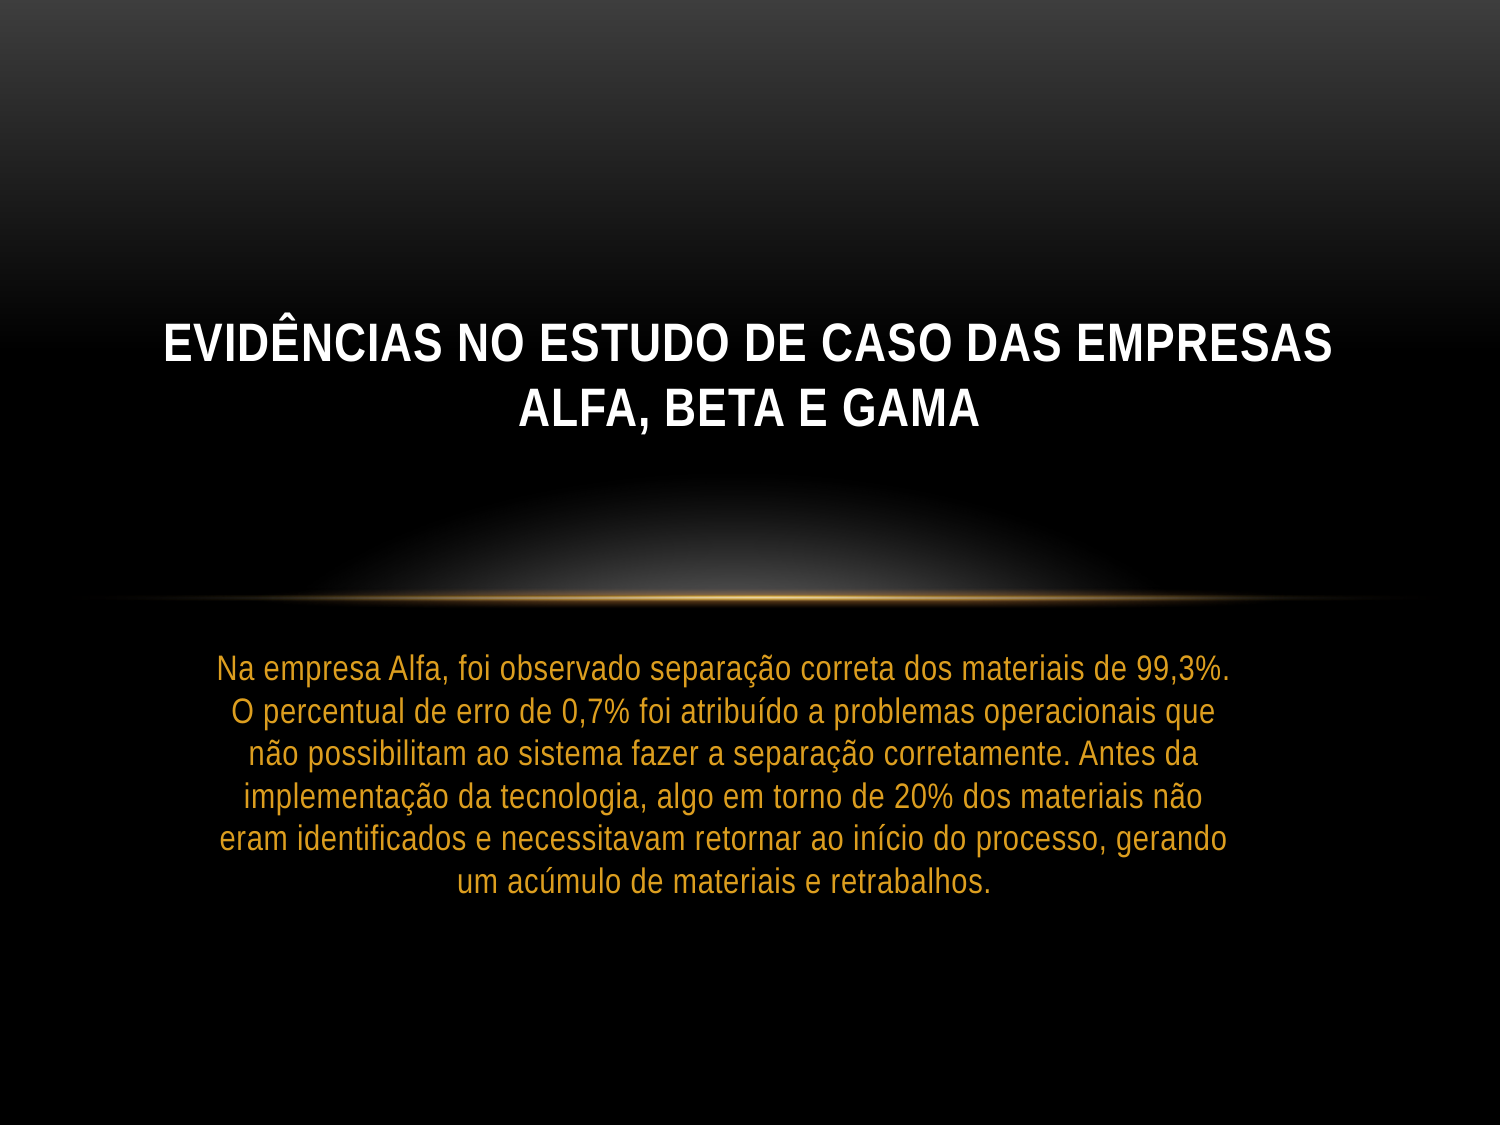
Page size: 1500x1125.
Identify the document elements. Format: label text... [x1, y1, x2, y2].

title Evidências no estudo de caso das empresas Alfa, Beta e gama [112, 196, 1388, 445]
subtitle Na empresa Alfa, foi observado separação correta dos materiais de 99,3%. O percentual de erro de 0,7% foi atribuído a problemas operacionais que não possibilitam ao sistema fazer a separação corretamente. Antes da implementação da tecnologia, algo em torno de 20% dos materiais não eram identificados e necessitavam retornar ao início do processo, gerando um acúmulo de materiais e retrabalhos. [200, 637, 1250, 925]
picture [0, 0, 1500, 750]
